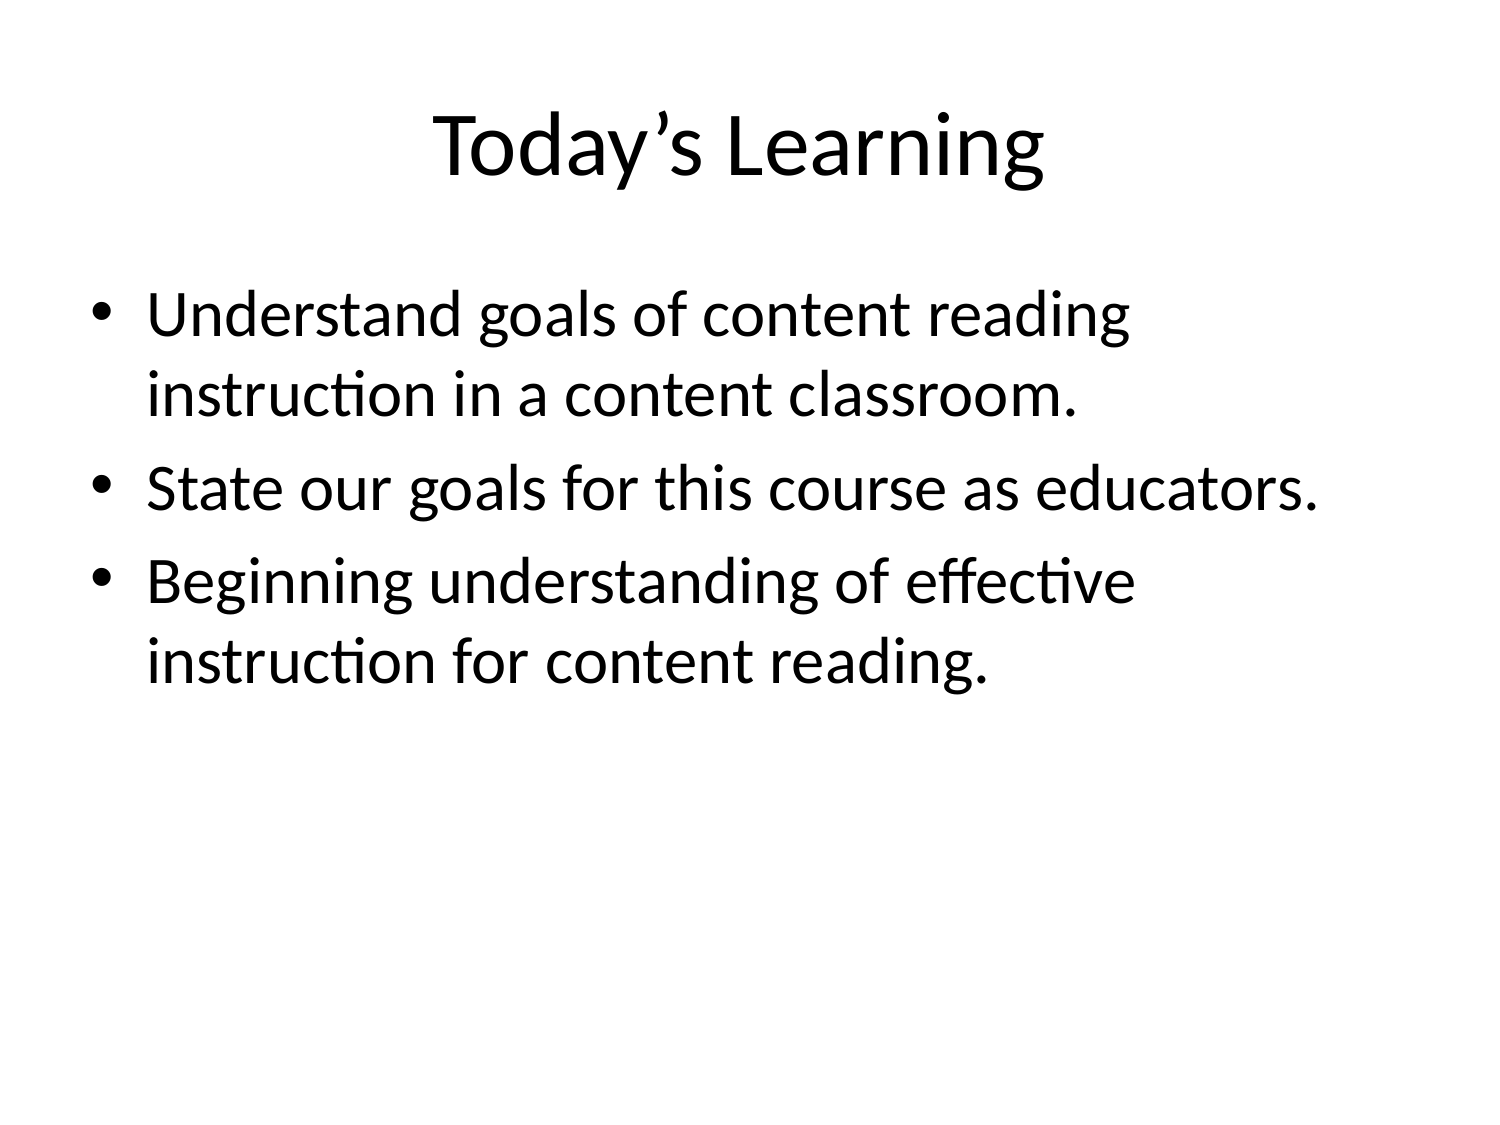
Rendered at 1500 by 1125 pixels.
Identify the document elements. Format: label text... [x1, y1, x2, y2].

title Today’s Learning [75, 45, 1425, 233]
list Understand goals of content reading instruction in a content classroom. State our goals for this course as educators. Beginning understanding of effective instruction for content reading. [75, 262, 1425, 1005]
